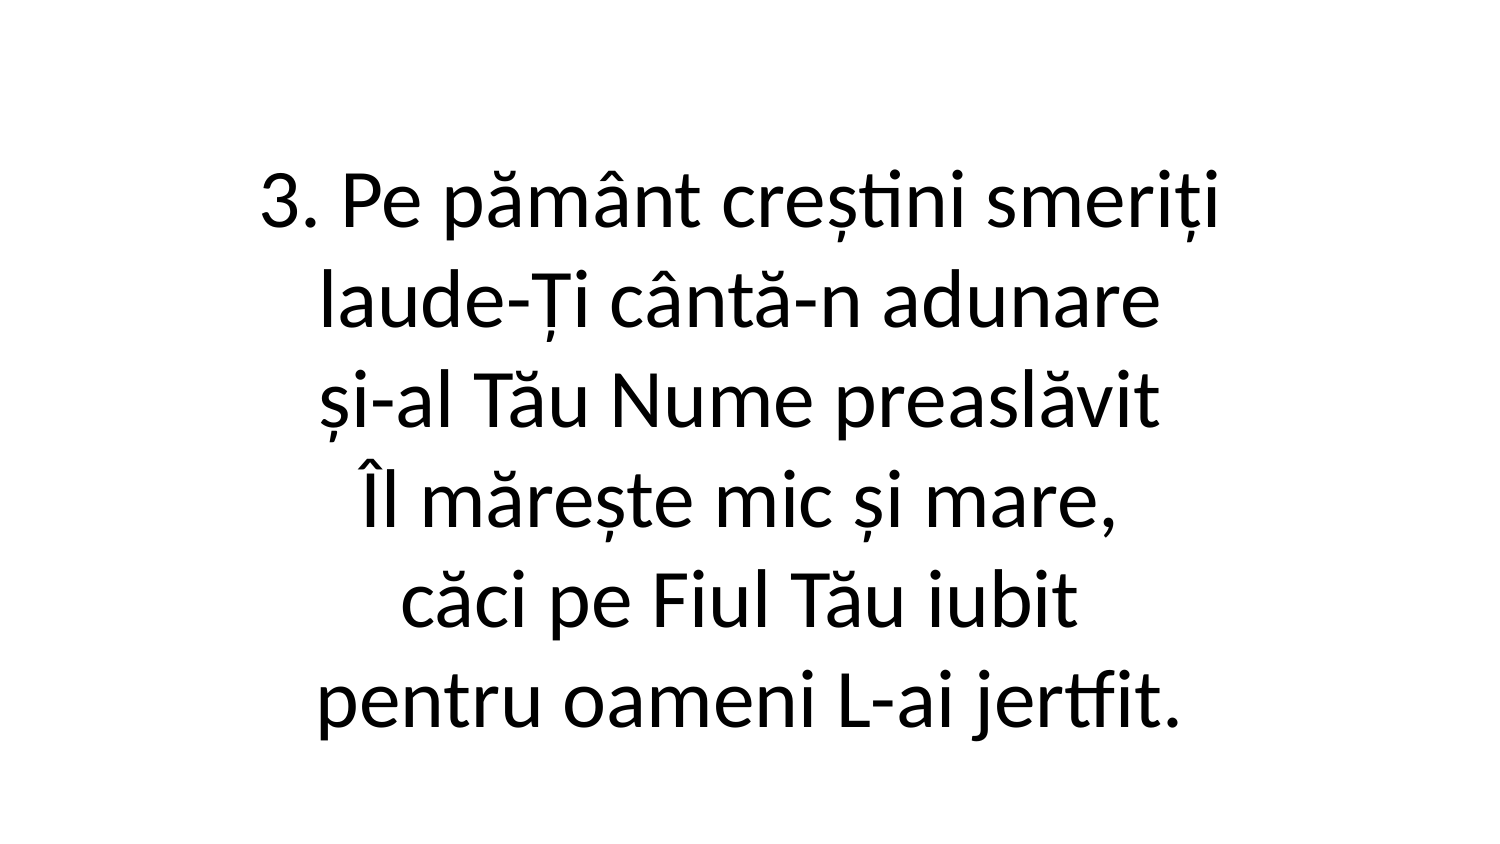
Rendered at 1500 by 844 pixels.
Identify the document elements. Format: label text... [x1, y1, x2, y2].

text_box 3. Pe pământ creștini smeriți laude-Ți cântă-n adunare și-al Tău Nume preaslăvit Îl mărește mic și mare, căci pe Fiul Tău iubit pentru oameni L-ai jertfit. [243, 92, 1256, 752]
